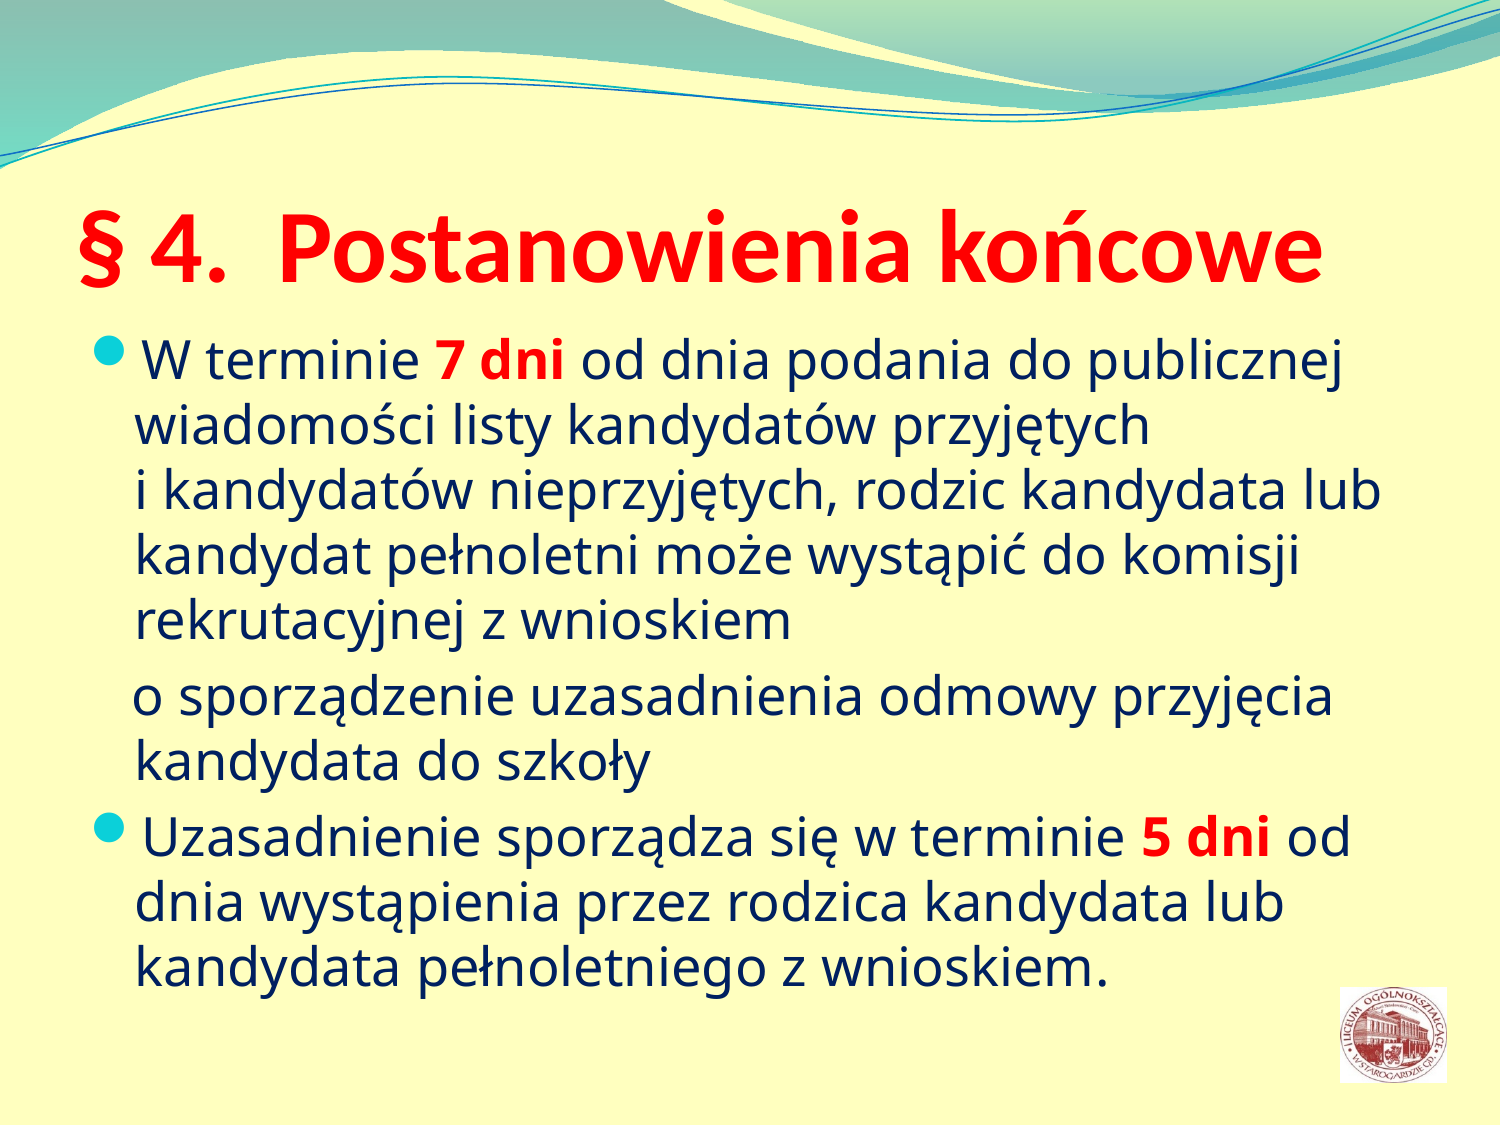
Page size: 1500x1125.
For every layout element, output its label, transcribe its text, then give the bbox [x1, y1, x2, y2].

picture [1340, 987, 1448, 1083]
list W terminie 7 dni od dnia podania do publicznej wiadomości listy kandydatów przyjętych i kandydatów nieprzyjętych, rodzic kandydata lub kandydat pełnoletni może wystąpić do komisji rekrutacyjnej z wnioskiem o sporządzenie uzasadnienia odmowy przyjęcia kandydata do szkoły Uzasadnienie sporządza się w terminie 5 dni od dnia wystąpienia przez rodzica kandydata lub kandydata pełnoletniego z wnioskiem. [75, 317, 1425, 1038]
title § 4. Postanowienia końcowe [75, 115, 1425, 303]
